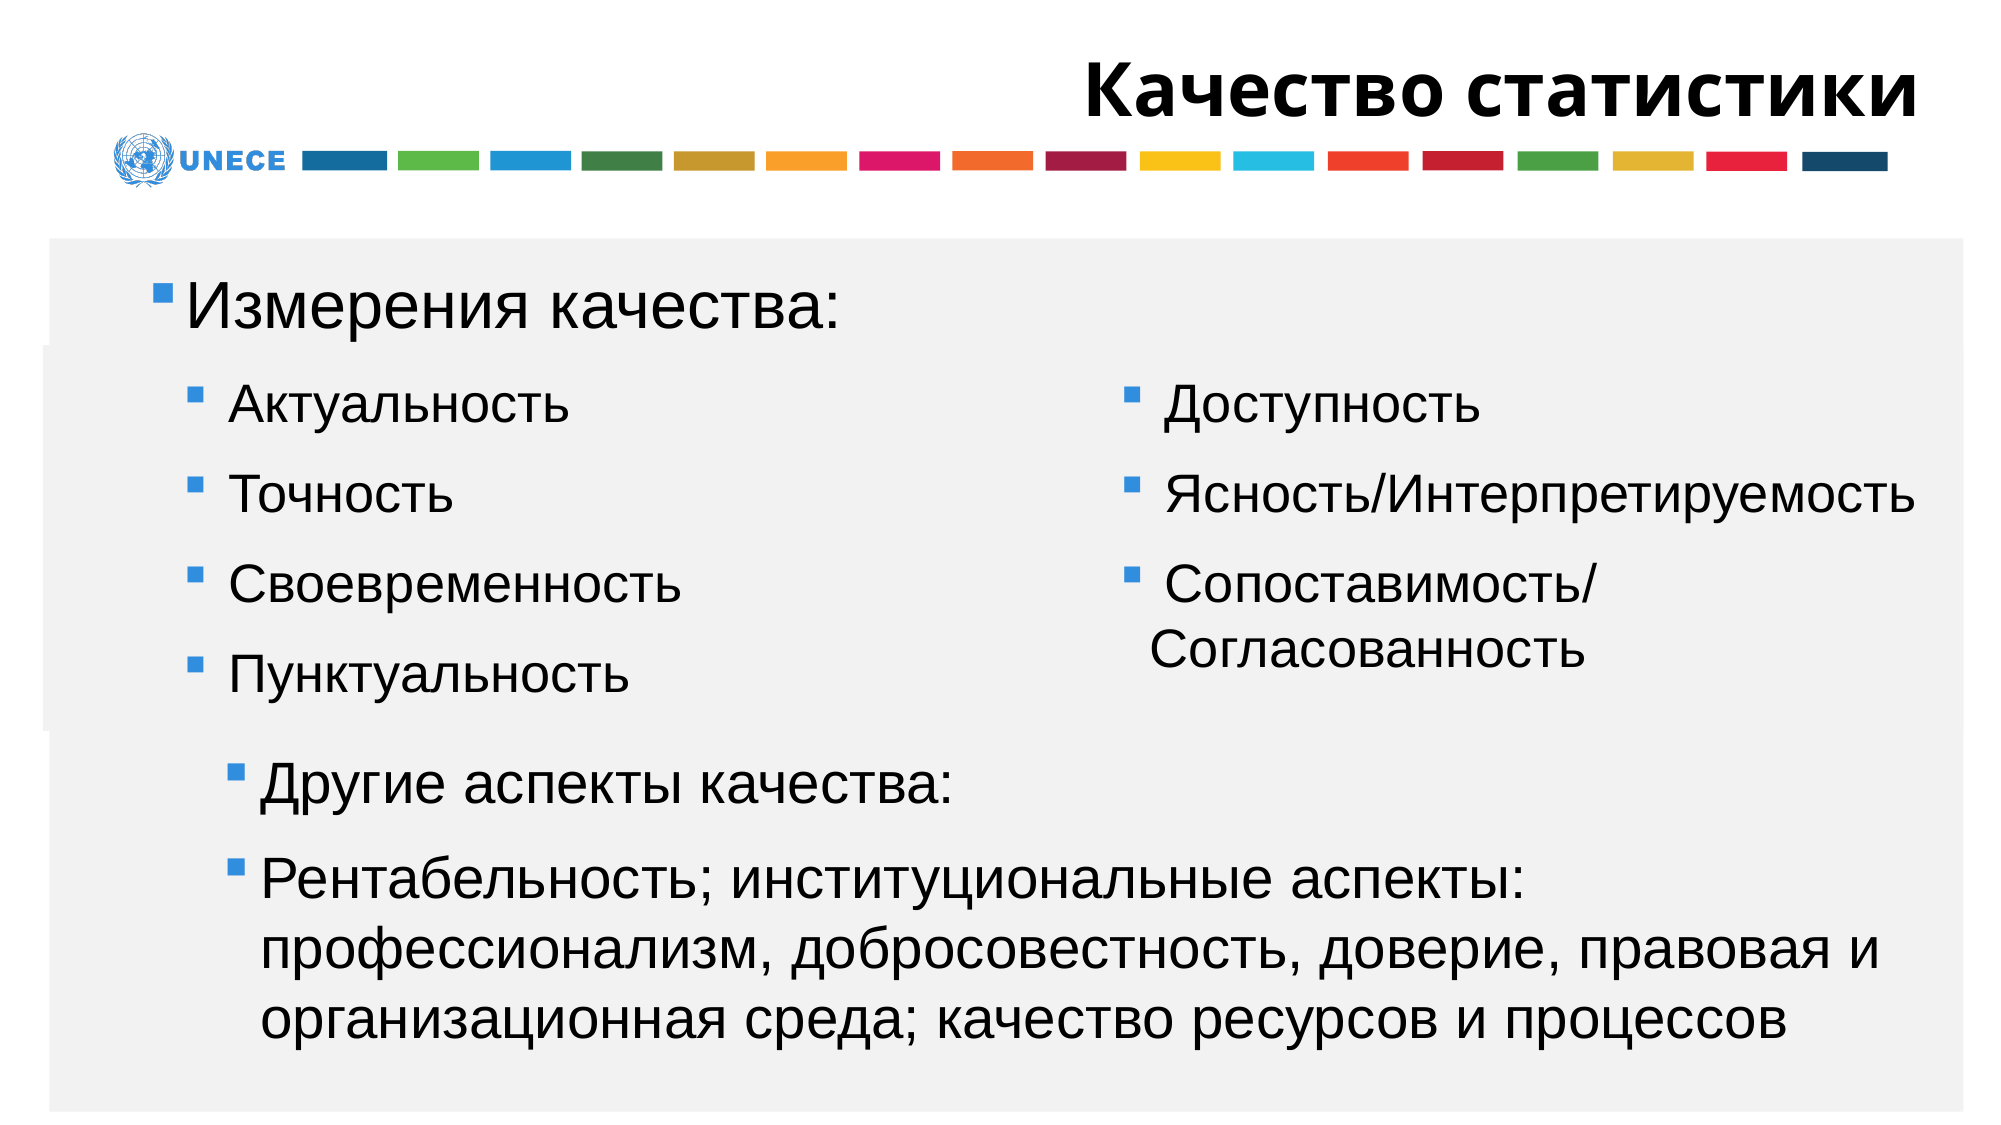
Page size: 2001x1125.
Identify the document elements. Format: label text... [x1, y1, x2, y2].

title Качество статистики [49, 13, 1936, 160]
text_box Актуальность Точность Своевременность Пунктуальность Доступность Ясность/Интерпретируемость Сопоставимость/ Согласованность [42, 345, 1964, 731]
list Измерения качества: Other aspects of quality: Другие аспекты качества: Рентабельность; институциональные аспекты: профессионализм, добросовестность, доверие, правовая и организационная среда; качество ресурсов и процессов [49, 731, 1964, 1112]
picture [109, 160, 287, 188]
list Измерения качества: Other aspects of quality: Другие аспекты качества: Рентабельность; институциональные аспекты: профессионализм, добросовестность, доверие, правовая и организационная среда; качество ресурсов и процессов [49, 238, 1964, 345]
